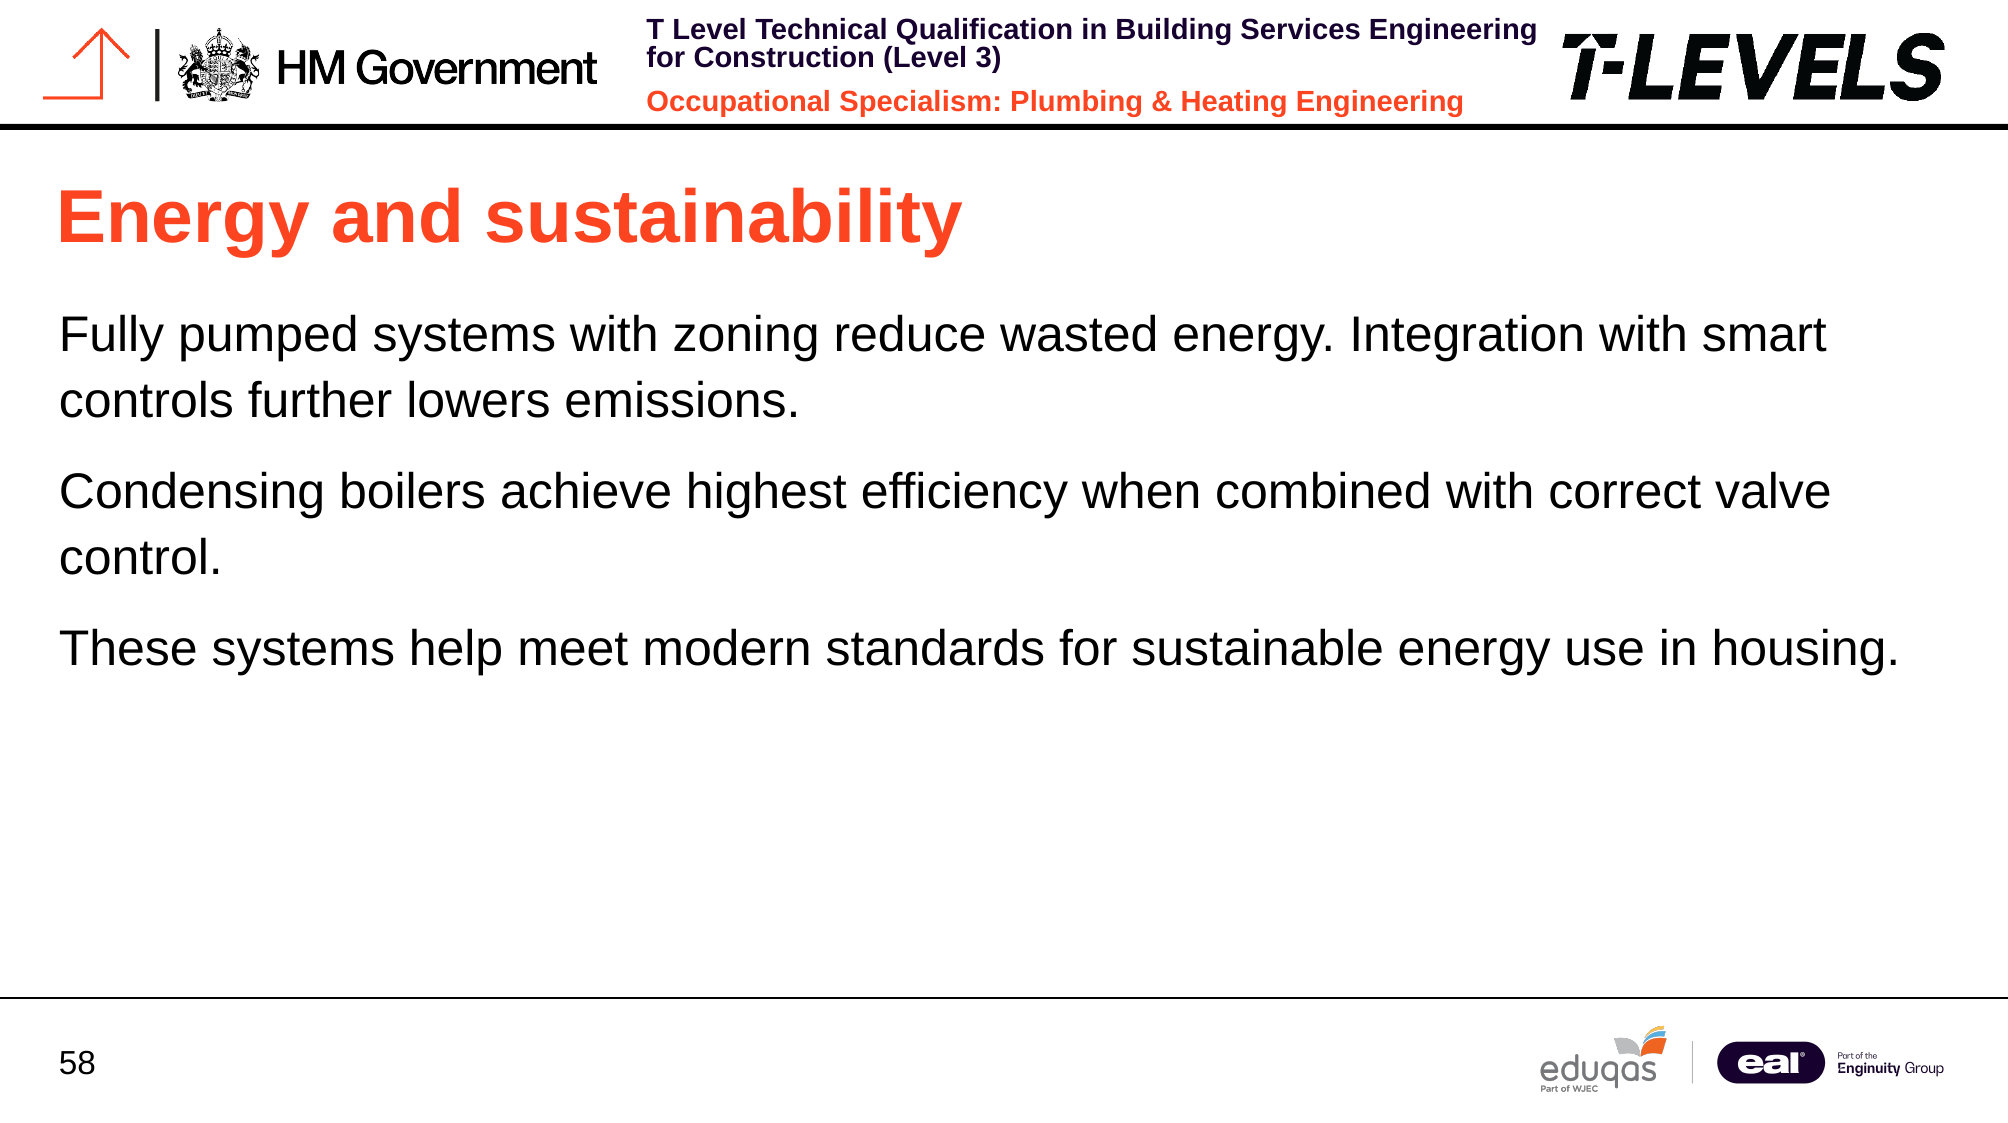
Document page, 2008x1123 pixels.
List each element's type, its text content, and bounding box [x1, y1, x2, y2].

picture [1543, 25, 1964, 108]
title Energy and sustainability [41, 111, 1949, 314]
picture [1535, 1021, 1949, 1097]
picture [155, 28, 597, 102]
list Fully pumped systems with zoning reduce wasted energy. Integration with smart controls further lowers emissions. Condensing boilers achieve highest efficiency when combined with correct valve control. These systems help meet modern standards for sustainable energy use in housing. [59, 295, 1949, 975]
picture [38, 27, 136, 100]
